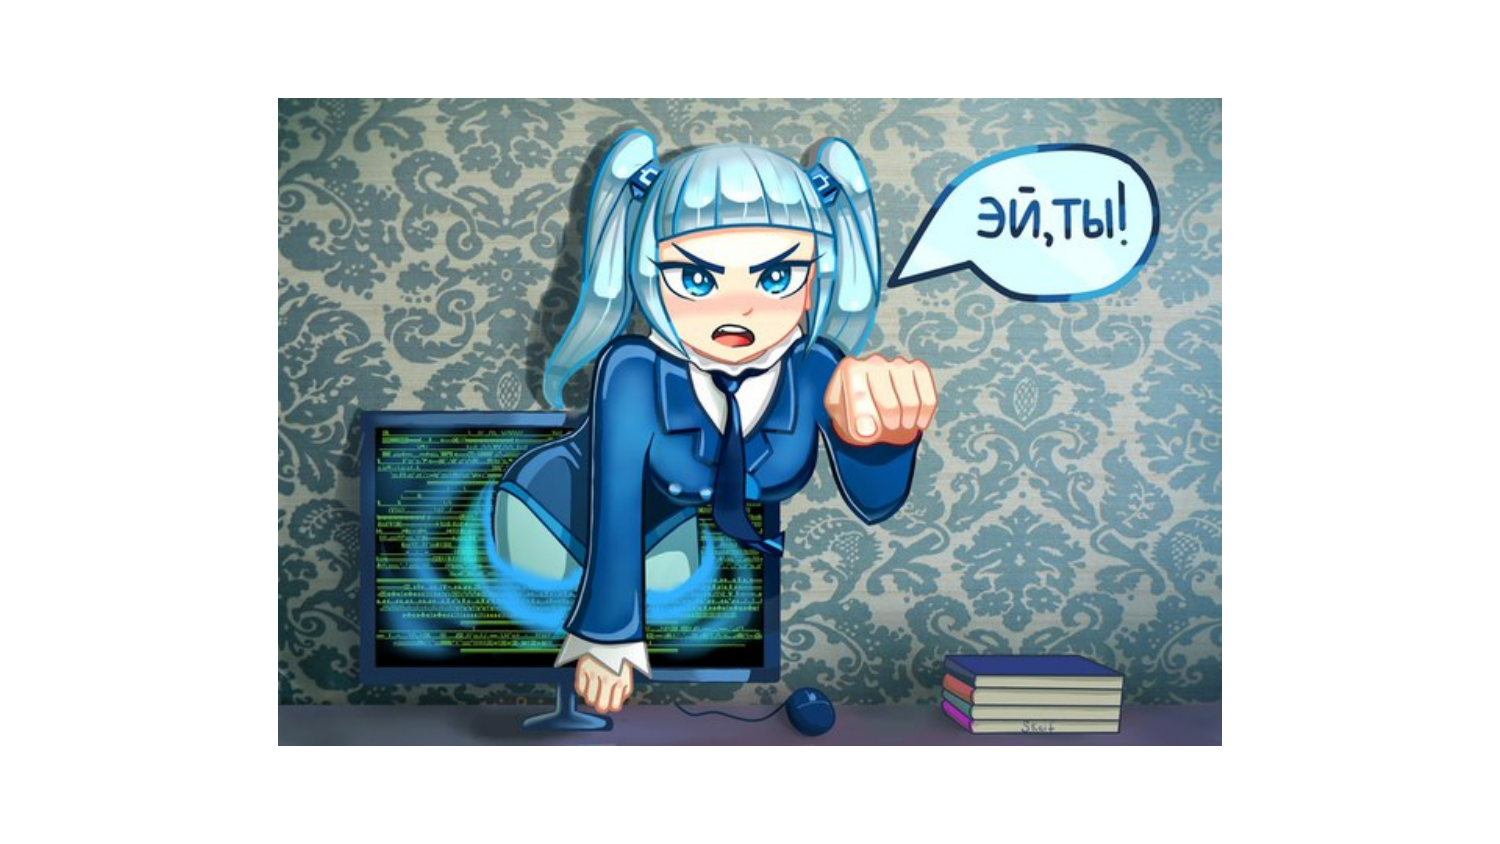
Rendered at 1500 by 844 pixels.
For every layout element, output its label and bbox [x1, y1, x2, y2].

picture [277, 98, 1223, 746]
